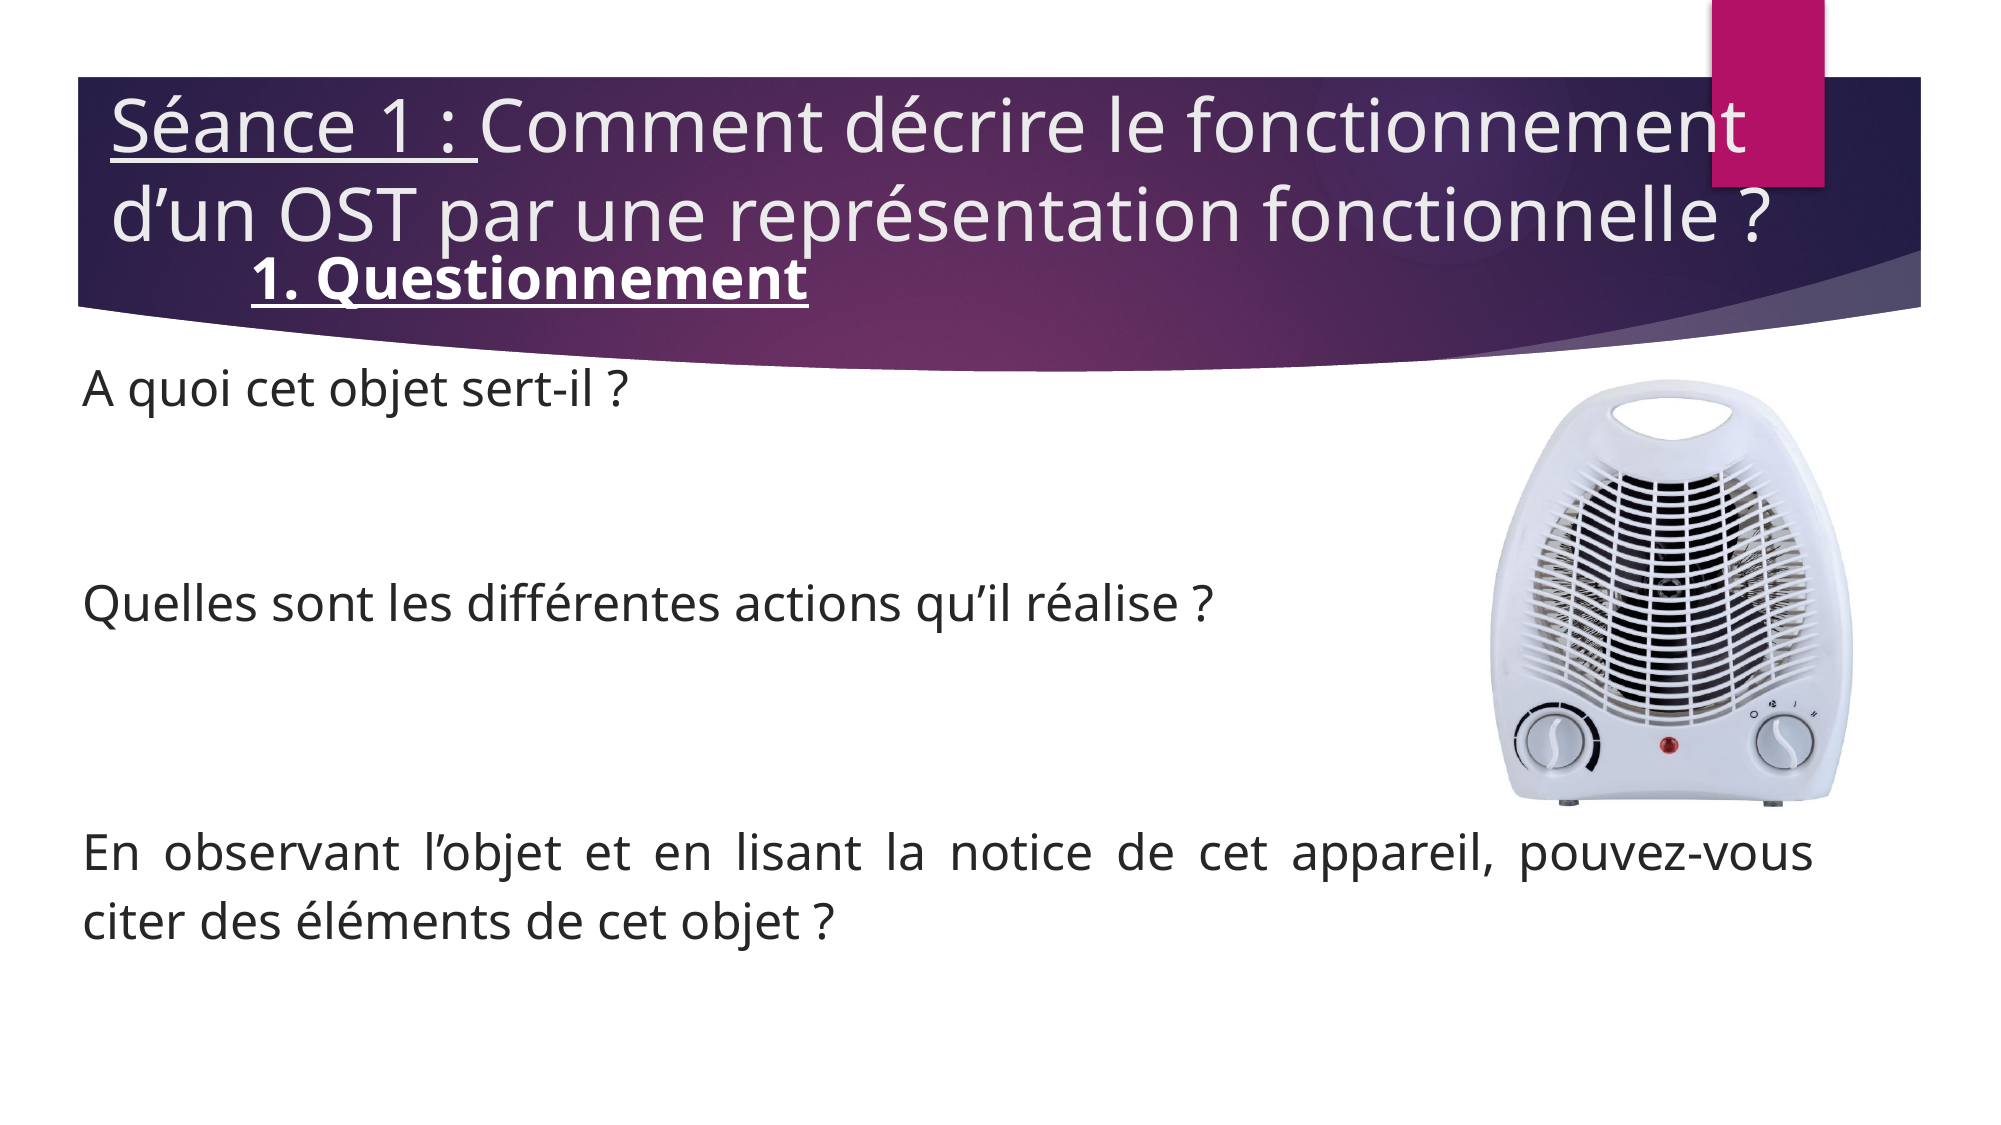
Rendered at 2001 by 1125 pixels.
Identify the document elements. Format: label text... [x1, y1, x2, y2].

text_box En observant l’objet et en lisant la notice de cet appareil, pouvez-vous citer des éléments de cet objet ? [67, 803, 1831, 957]
text_box A quoi cet objet sert-il ? [67, 340, 1069, 424]
title Séance 1 : Comment décrire le fonctionnement d’un OST par une représentation fonctionnelle ? [95, 68, 1800, 266]
picture [1435, 373, 1907, 824]
text_box Quelles sont les différentes actions qu’il réalise ? [67, 554, 1323, 639]
text_box 1. Questionnement [235, 233, 843, 319]
